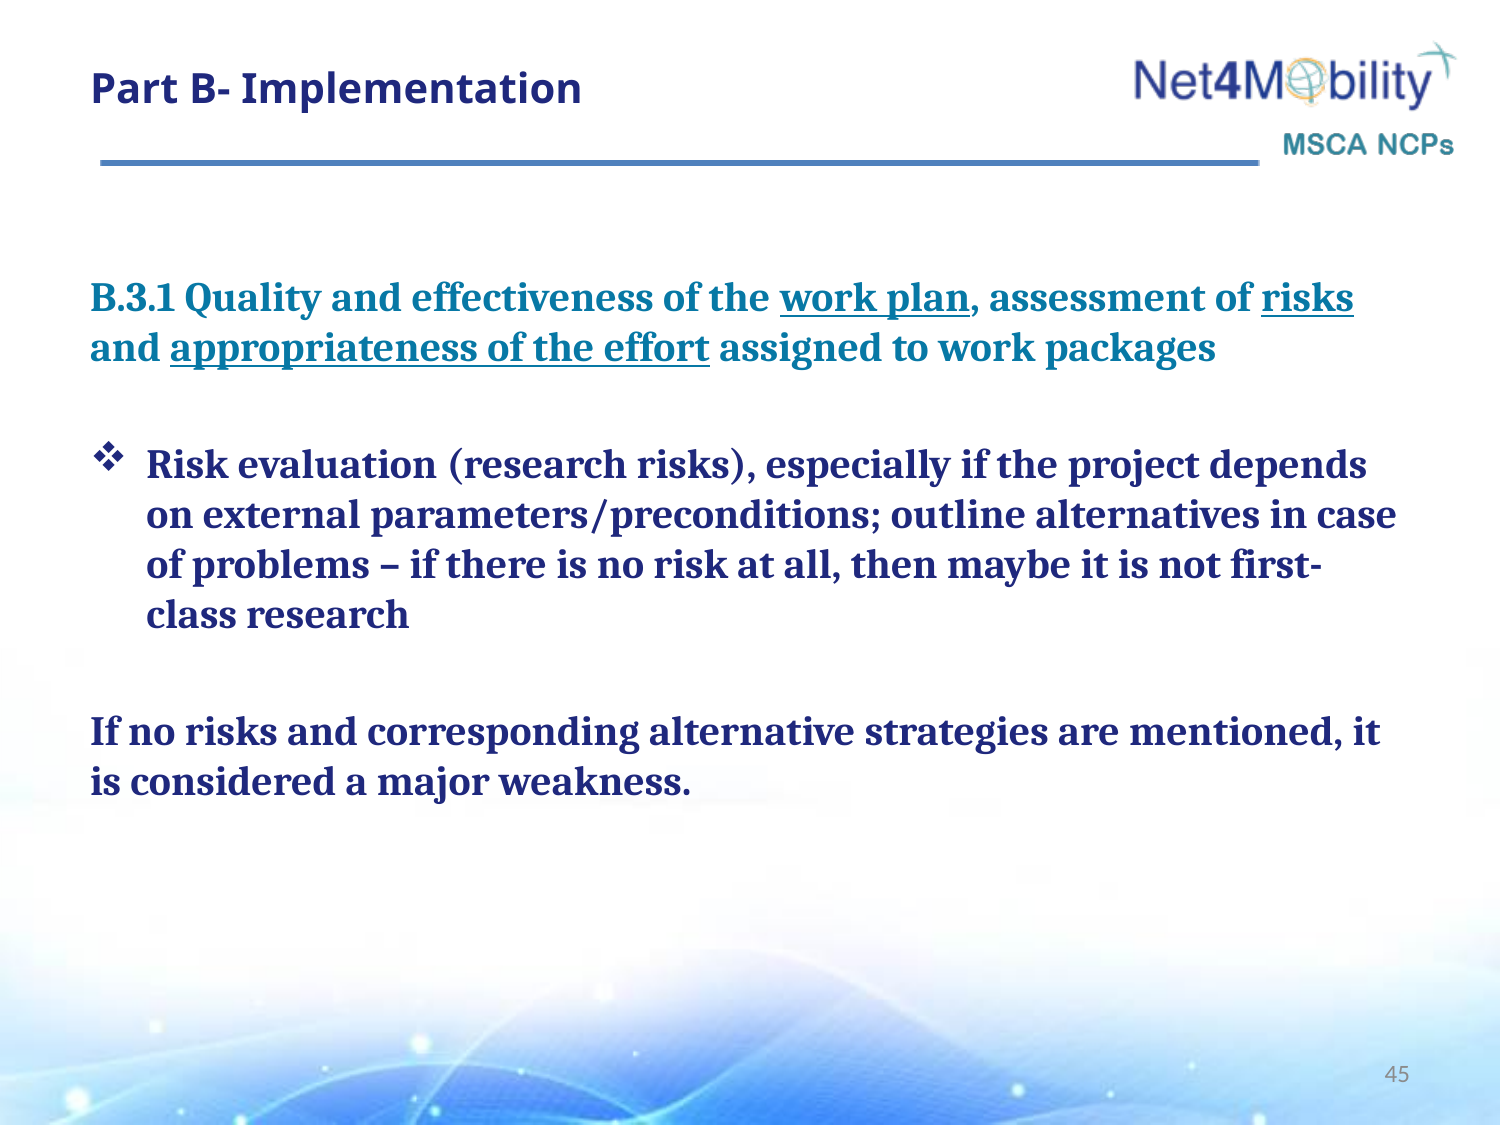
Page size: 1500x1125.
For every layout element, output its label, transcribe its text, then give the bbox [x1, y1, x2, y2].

picture [0, 0, 1500, 1125]
slide_number 45 [1074, 1042, 1425, 1103]
title Part B- Implementation [75, 30, 1093, 144]
list B.3.1 Quality and effectiveness of the work plan, assessment of risks and appropriateness of the effort assigned to work packages Risk evaluation (research risks), especially if the project depends on external parameters/preconditions; outline alternatives in case of problems – if there is no risk at all, then maybe it is not first-class research If no risks and corresponding alternative strategies are mentioned, it is considered a major weakness. [75, 262, 1425, 1005]
